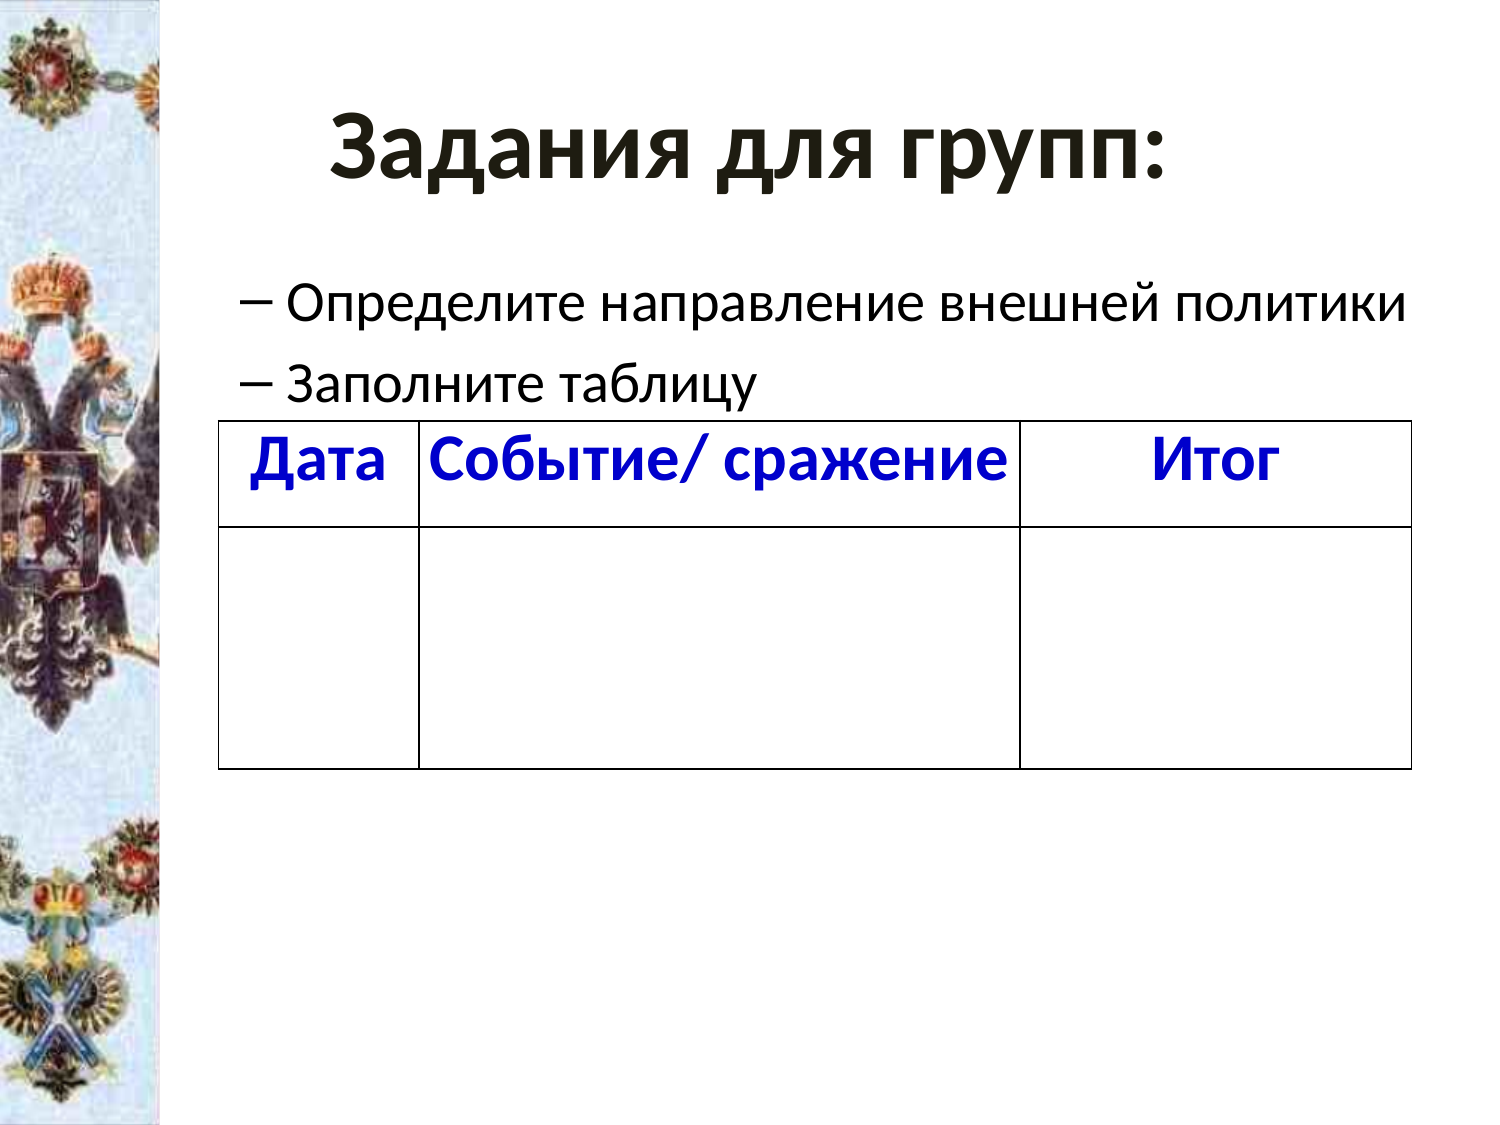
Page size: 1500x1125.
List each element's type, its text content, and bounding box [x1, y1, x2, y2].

table_cell [1021, 528, 1411, 768]
table_header Итог [1021, 422, 1411, 526]
list Определите направление внешней политики Заполните таблицу [163, 255, 1500, 998]
picture [0, 0, 160, 1125]
title Задания для групп: [163, 45, 1425, 233]
table_cell [420, 528, 1019, 768]
table_header Дата [219, 422, 418, 526]
table_header Событие/ сражение [420, 422, 1019, 526]
table_cell [219, 528, 418, 768]
